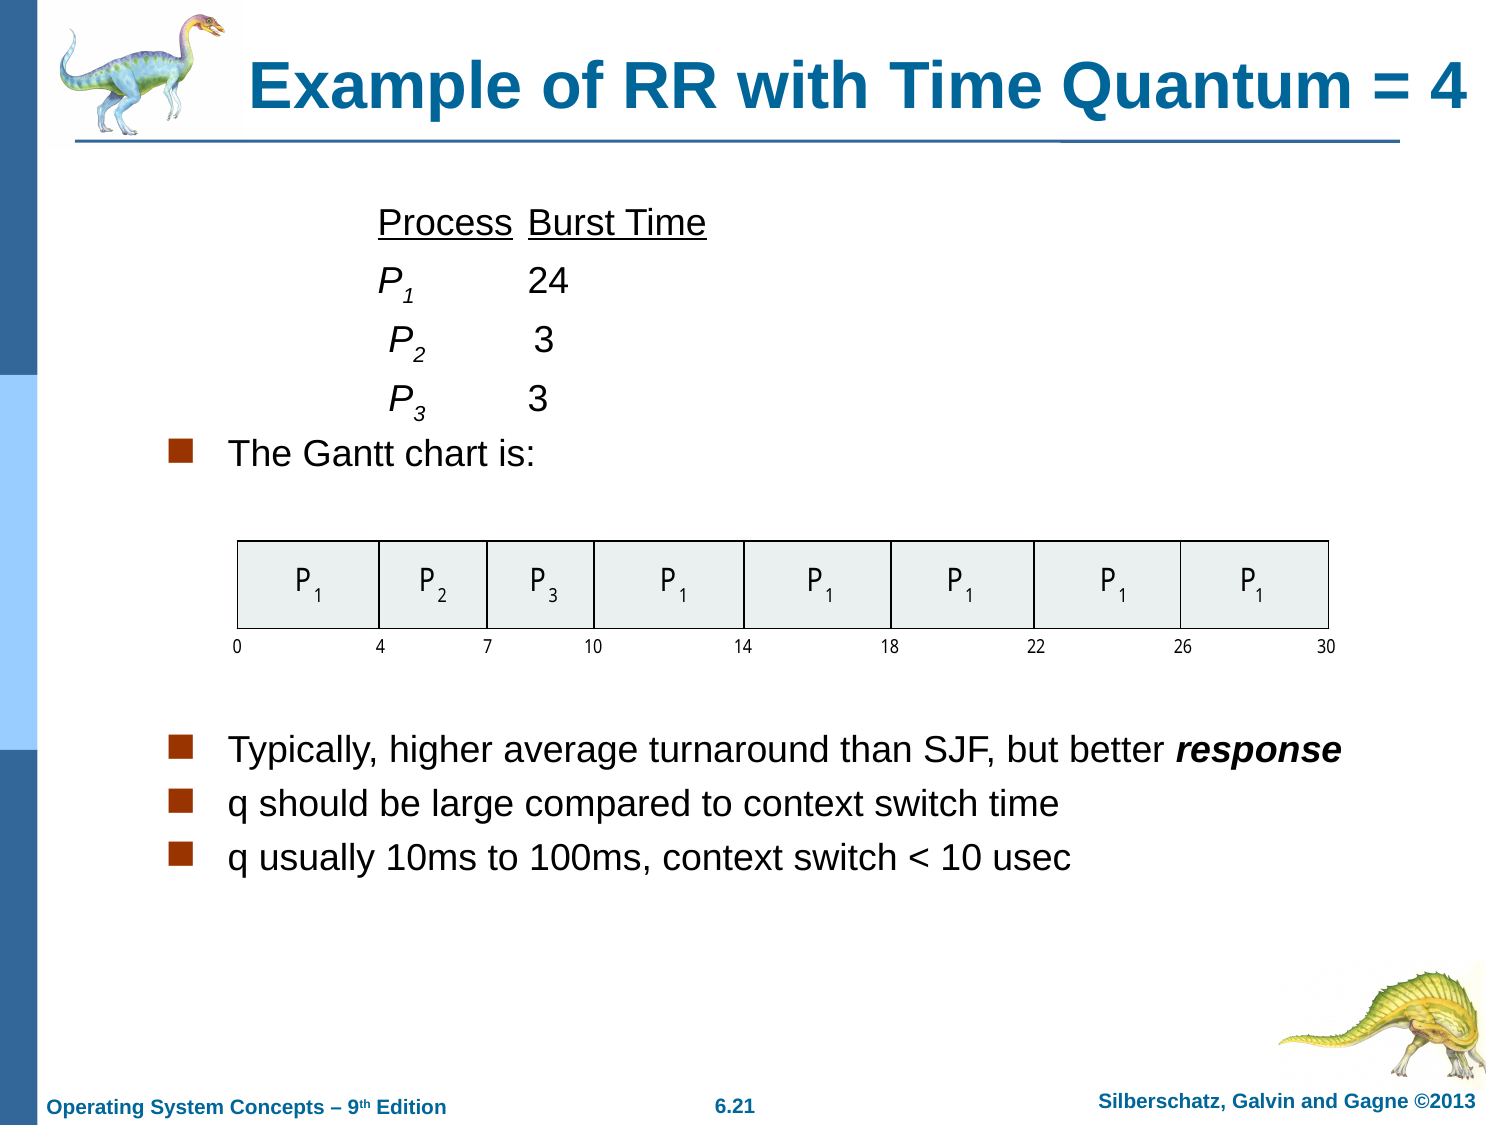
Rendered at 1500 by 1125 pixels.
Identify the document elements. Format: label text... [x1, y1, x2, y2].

picture [229, 529, 1341, 660]
list Process Burst Time P1 24 P2 3 P3 3 The Gantt chart is: Typically, higher average turnaround than SJF, but better response q should be large compared to context switch time q usually 10ms to 100ms, context switch < 10 usec [156, 195, 1363, 932]
title Example of RR with Time Quantum = 4 [222, 22, 1495, 130]
picture [1275, 959, 1486, 1090]
picture [46, 0, 243, 149]
